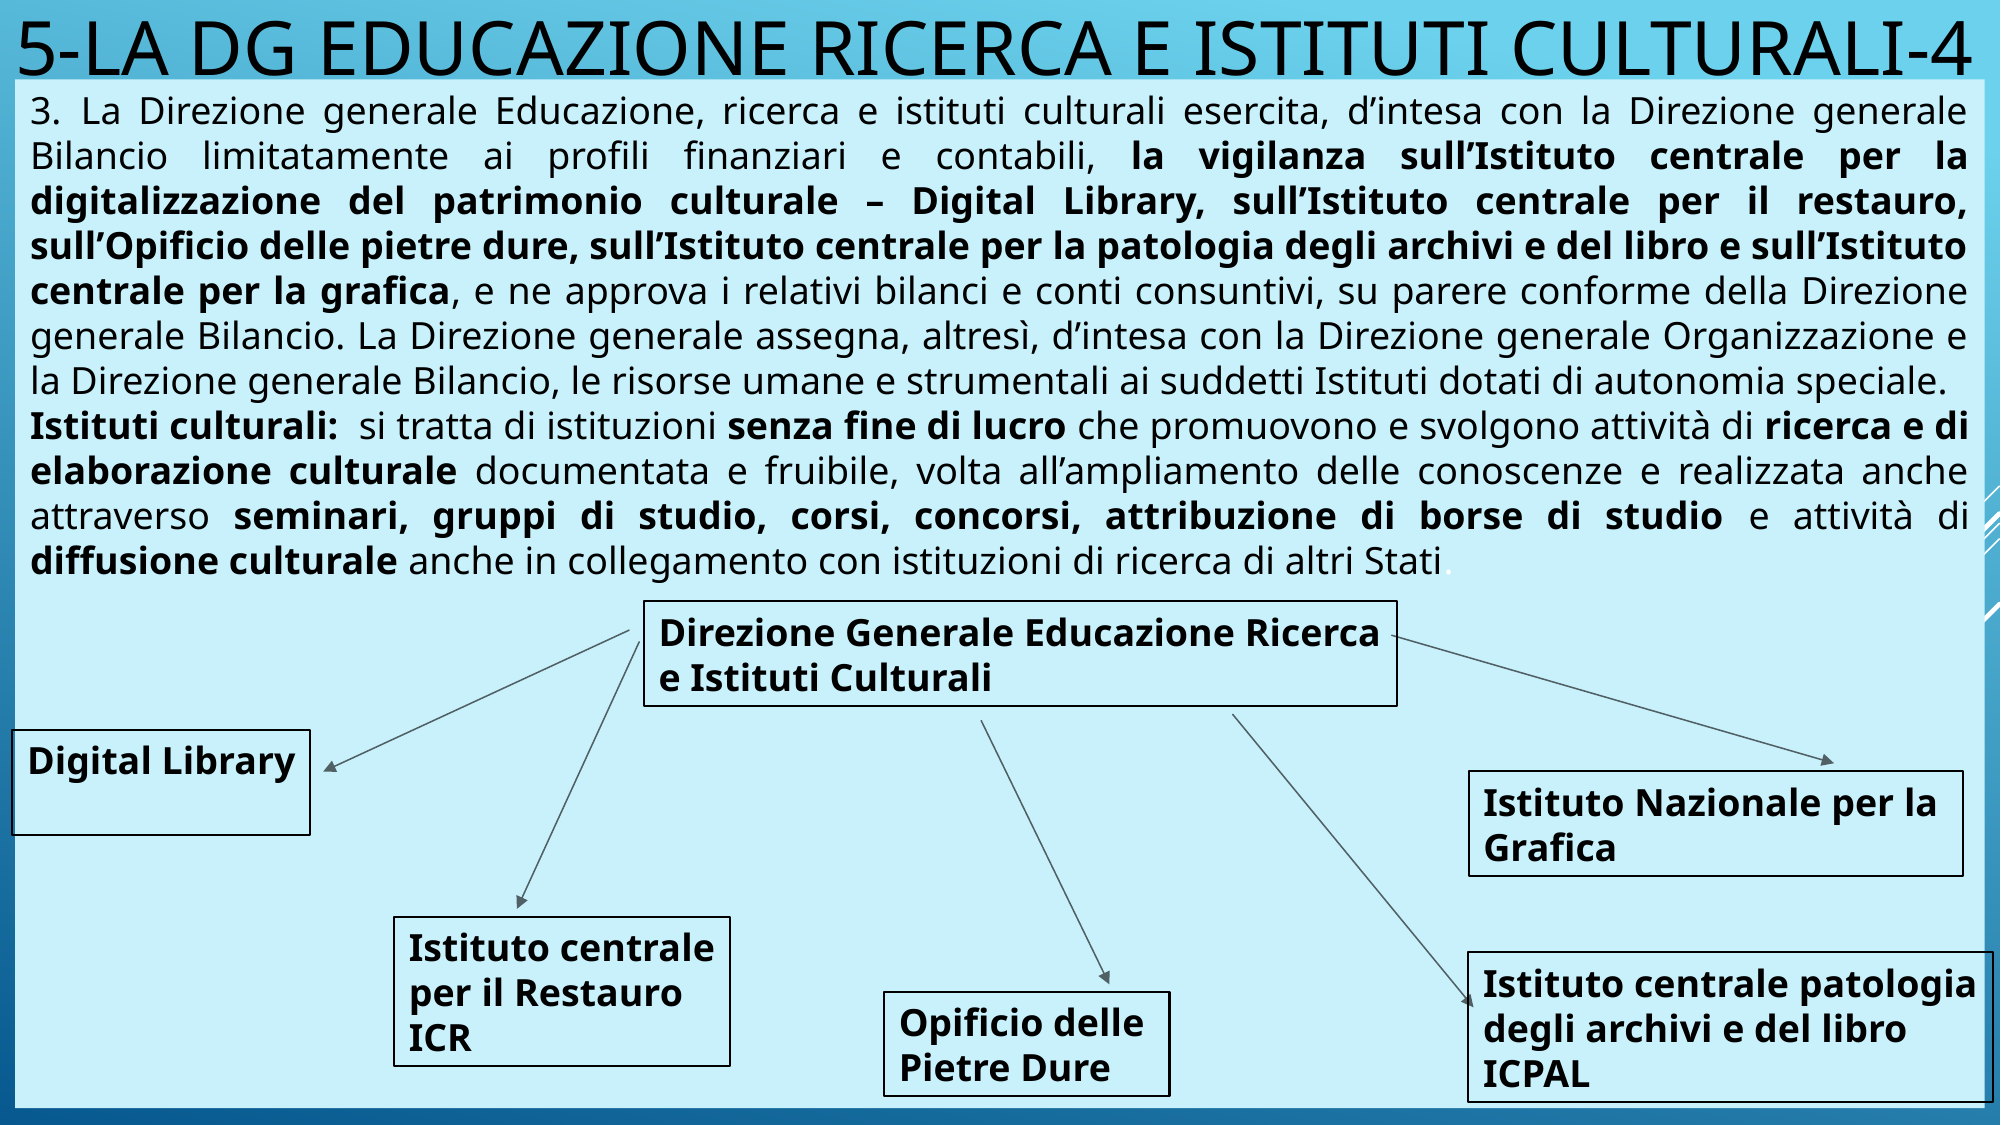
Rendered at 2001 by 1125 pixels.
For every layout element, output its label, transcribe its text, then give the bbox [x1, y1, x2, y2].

title 5-LA Dg educazione ricerca e istituti culturali-4 [0, 0, 2000, 110]
text_box Istituto centrale per il Restauro ICR [394, 916, 731, 1067]
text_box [980, 720, 1110, 985]
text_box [1391, 635, 1835, 764]
text_box Direzione Generale Educazione Ricerca e Istituti Culturali [643, 601, 1397, 706]
text_box 3. La Direzione generale Educazione, ricerca e istituti culturali esercita, d’intesa con la Direzione generale Bilancio limitatamente ai profili finanziari e contabili, la vigilanza sull’Istituto centrale per la digitalizzazione del patrimonio culturale – Digital Library, sull’Istituto centrale per il restauro, sull’Opificio delle pietre dure, sull’Istituto centrale per la patologia degli archivi e del libro e sull’Istituto centrale per la grafica, e ne approva i relativi bilanci e conti consuntivi, su parere conforme della Direzione generale Bilancio. La Direzione generale assegna, altresì, d’intesa con la Direzione generale Organizzazione e la Direzione generale Bilancio, le risorse umane e strumentali ai suddetti Istituti dotati di autonomia speciale. Istituti culturali: si tratta di istituzioni senza fine di lucro che promuovono e svolgono attività di ricerca e di elaborazione culturale documentata e fruibile, volta all’ampliamento delle conoscenze e realizzata anche attraverso seminari, gruppi di studio, corsi, concorsi, attribuzione di borse di studio e attività di diffusione culturale anche in collegamento con istituzioni di ricerca di altri Stati. [15, 79, 1985, 1109]
text_box Digital Library [12, 729, 311, 835]
text_box Istituto Nazionale per la Grafica [1474, 771, 1964, 877]
text_box Opificio delle Pietre Dure [884, 991, 1170, 1097]
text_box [323, 629, 630, 772]
text_box Istituto centrale patologia degli archivi e del libro ICPAL [1468, 952, 1993, 1103]
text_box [1232, 714, 1474, 1008]
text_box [516, 641, 640, 910]
